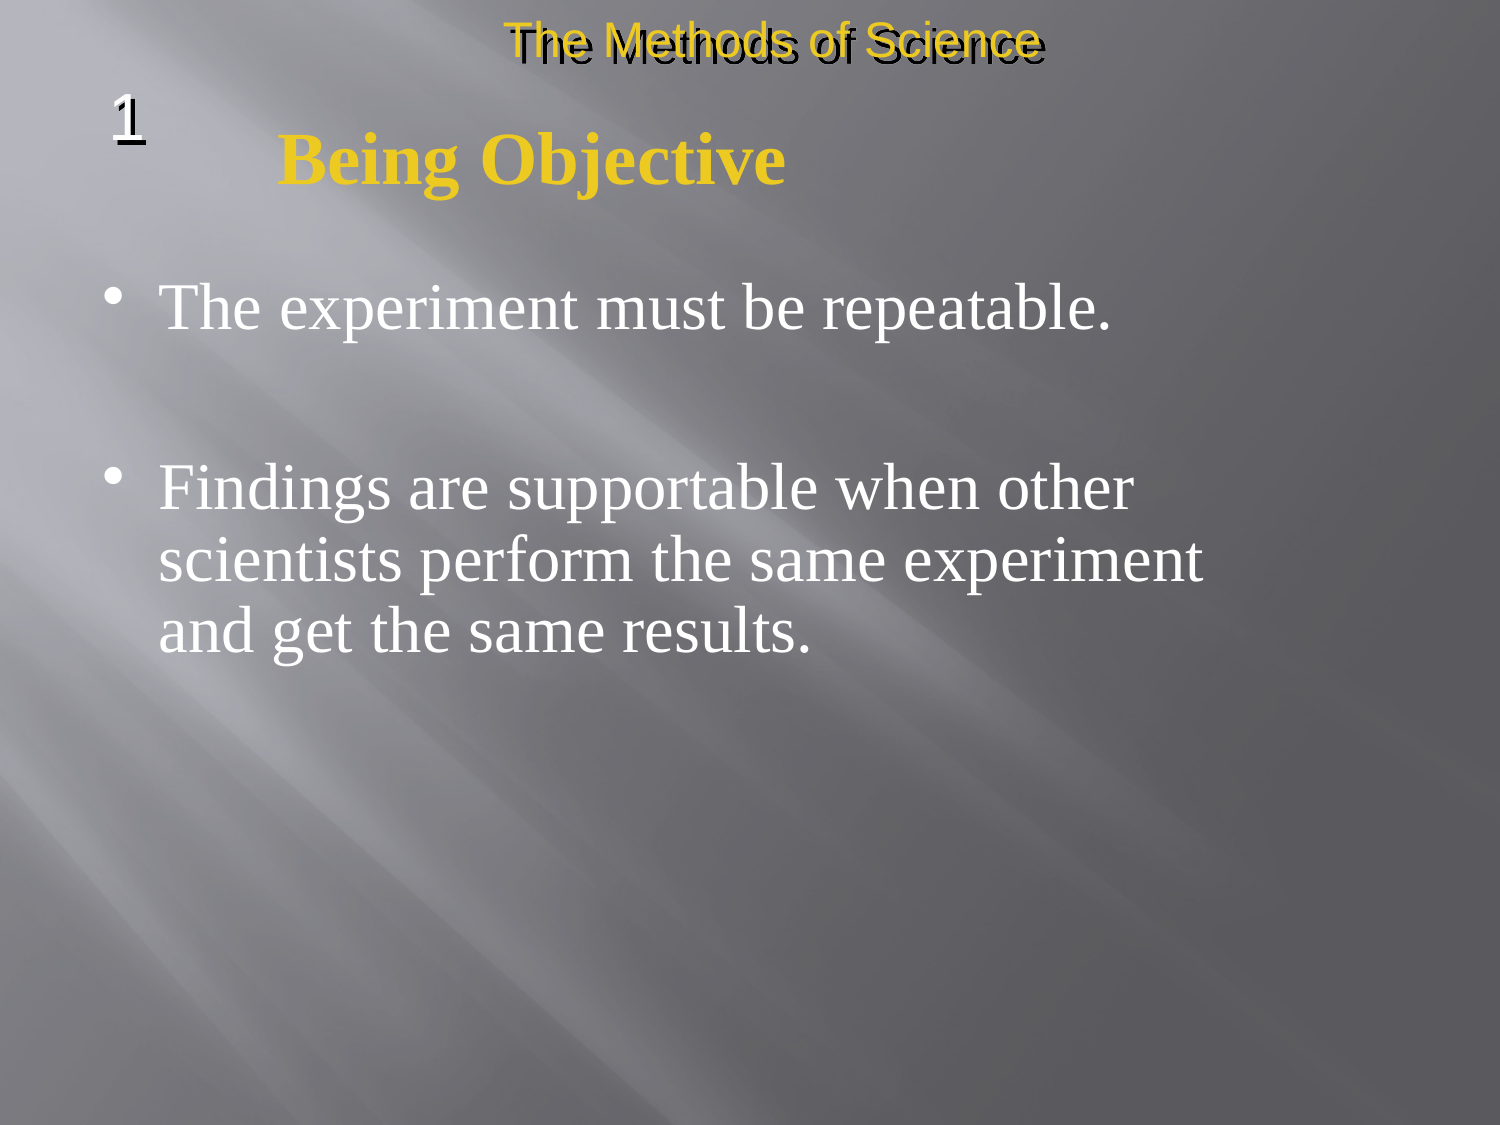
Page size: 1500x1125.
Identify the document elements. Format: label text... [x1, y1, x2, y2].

text_box The Methods of Science [487, 0, 1057, 75]
text_box 1 [93, 66, 161, 162]
text_box Being Objective [262, 112, 1301, 209]
text_box Findings are supportable when other scientists perform the same experiment and get the same results. [87, 444, 1313, 675]
text_box The experiment must be repeatable. [87, 264, 1300, 352]
